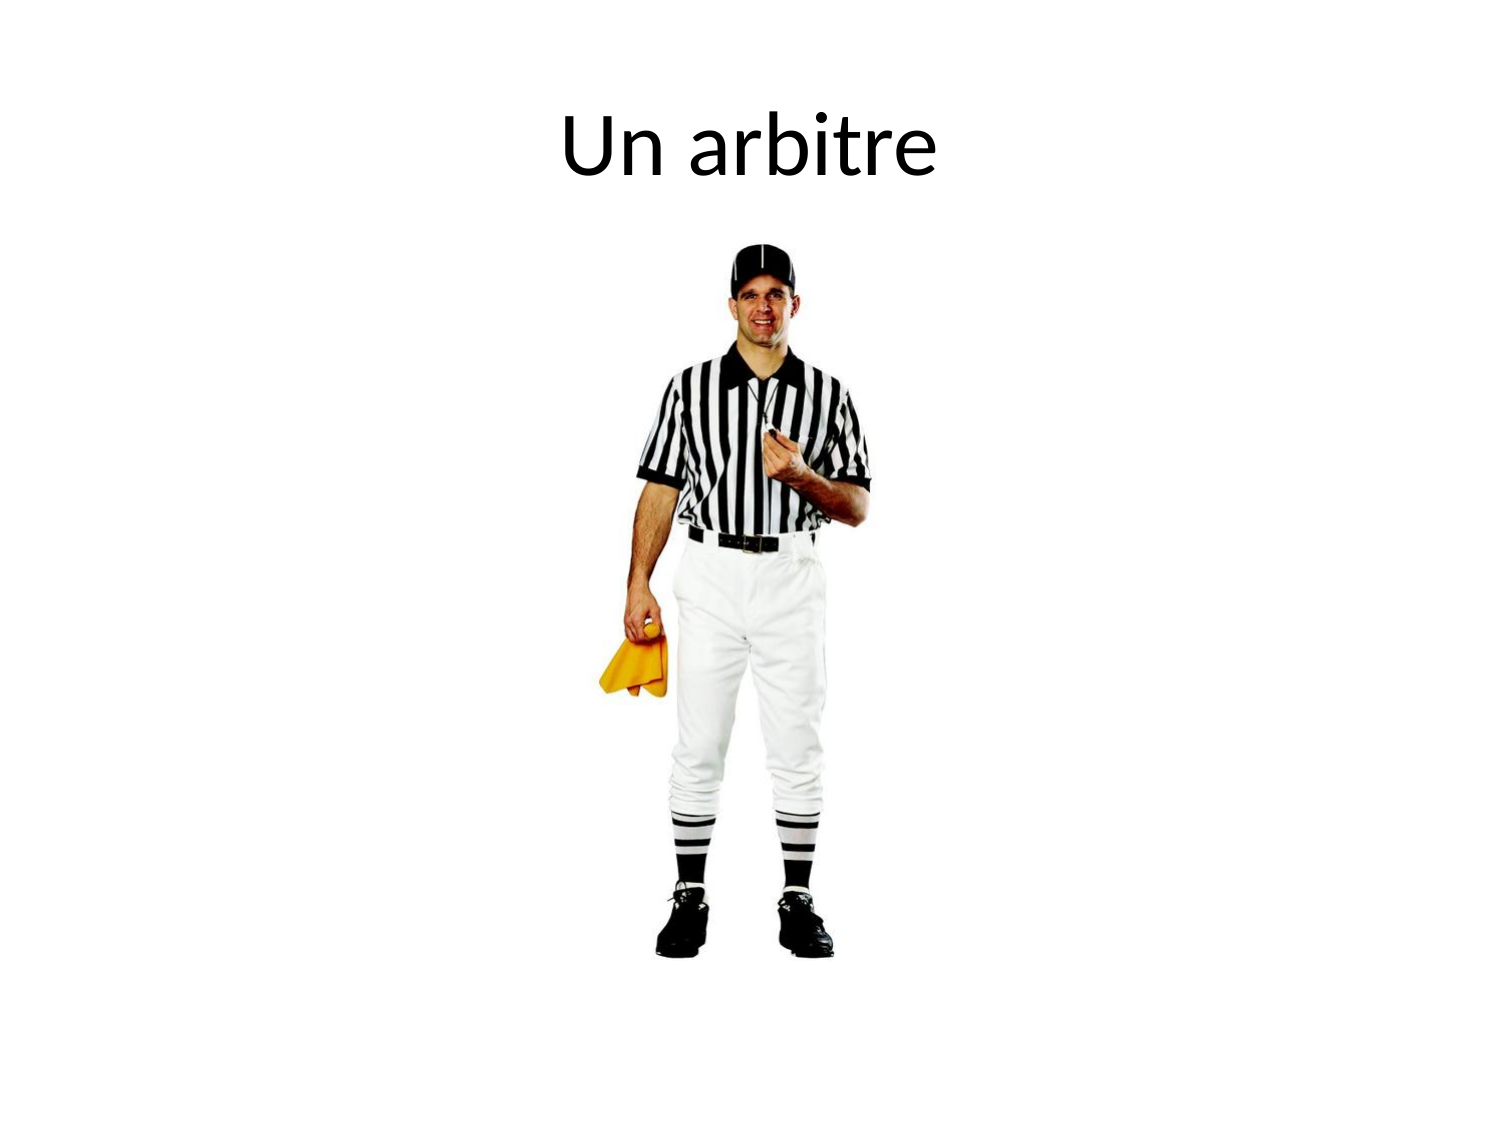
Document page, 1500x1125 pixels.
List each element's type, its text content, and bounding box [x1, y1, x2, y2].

title Un arbitre [75, 45, 1425, 233]
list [587, 224, 888, 986]
